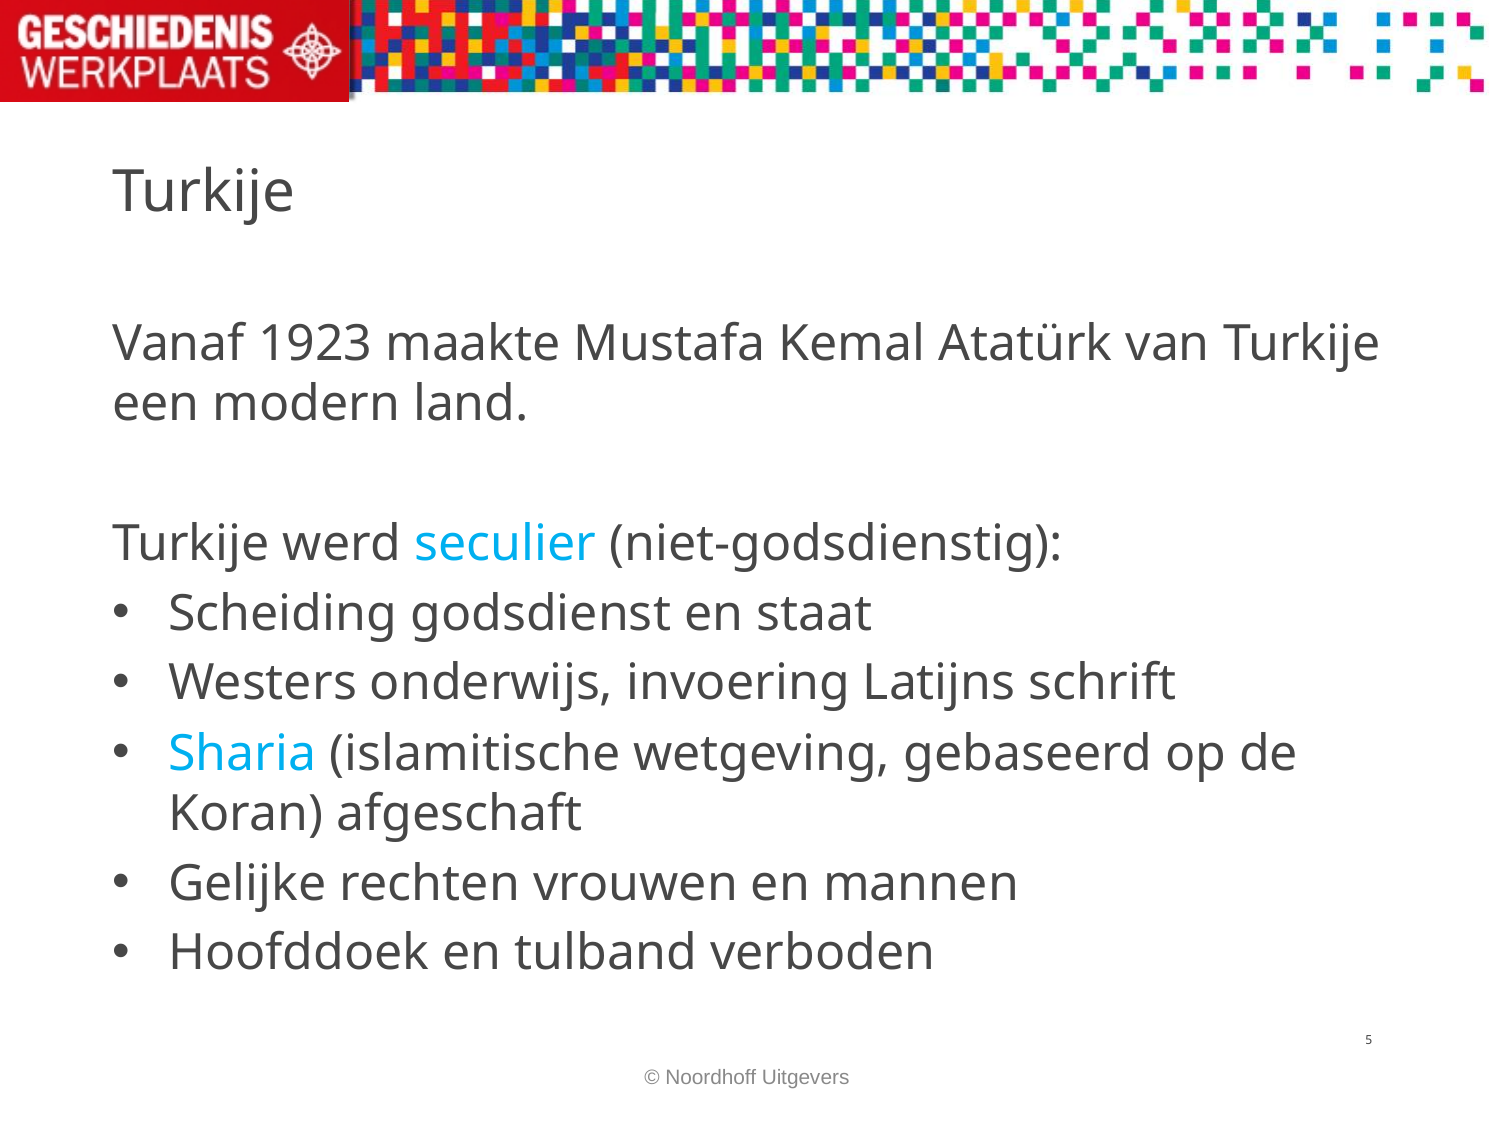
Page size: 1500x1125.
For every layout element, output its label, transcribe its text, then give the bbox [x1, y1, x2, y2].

text_box © Noordhoff Uitgevers [512, 1045, 988, 1106]
slide_number 5 [1325, 1025, 1388, 1063]
list Vanaf 1923 maakte Mustafa Kemal Atatürk van Turkije een modern land. Turkije werd seculier (niet-godsdienstig): Scheiding godsdienst en staat Westers onderwijs, invoering Latijns schrift Sharia (islamitische wetgeving, gebaseerd op de Koran) afgeschaft Gelijke rechten vrouwen en mannen Hoofddoek en tulband verboden [112, 302, 1409, 988]
picture [0, 0, 1500, 1125]
title Turkije [112, 145, 1401, 256]
